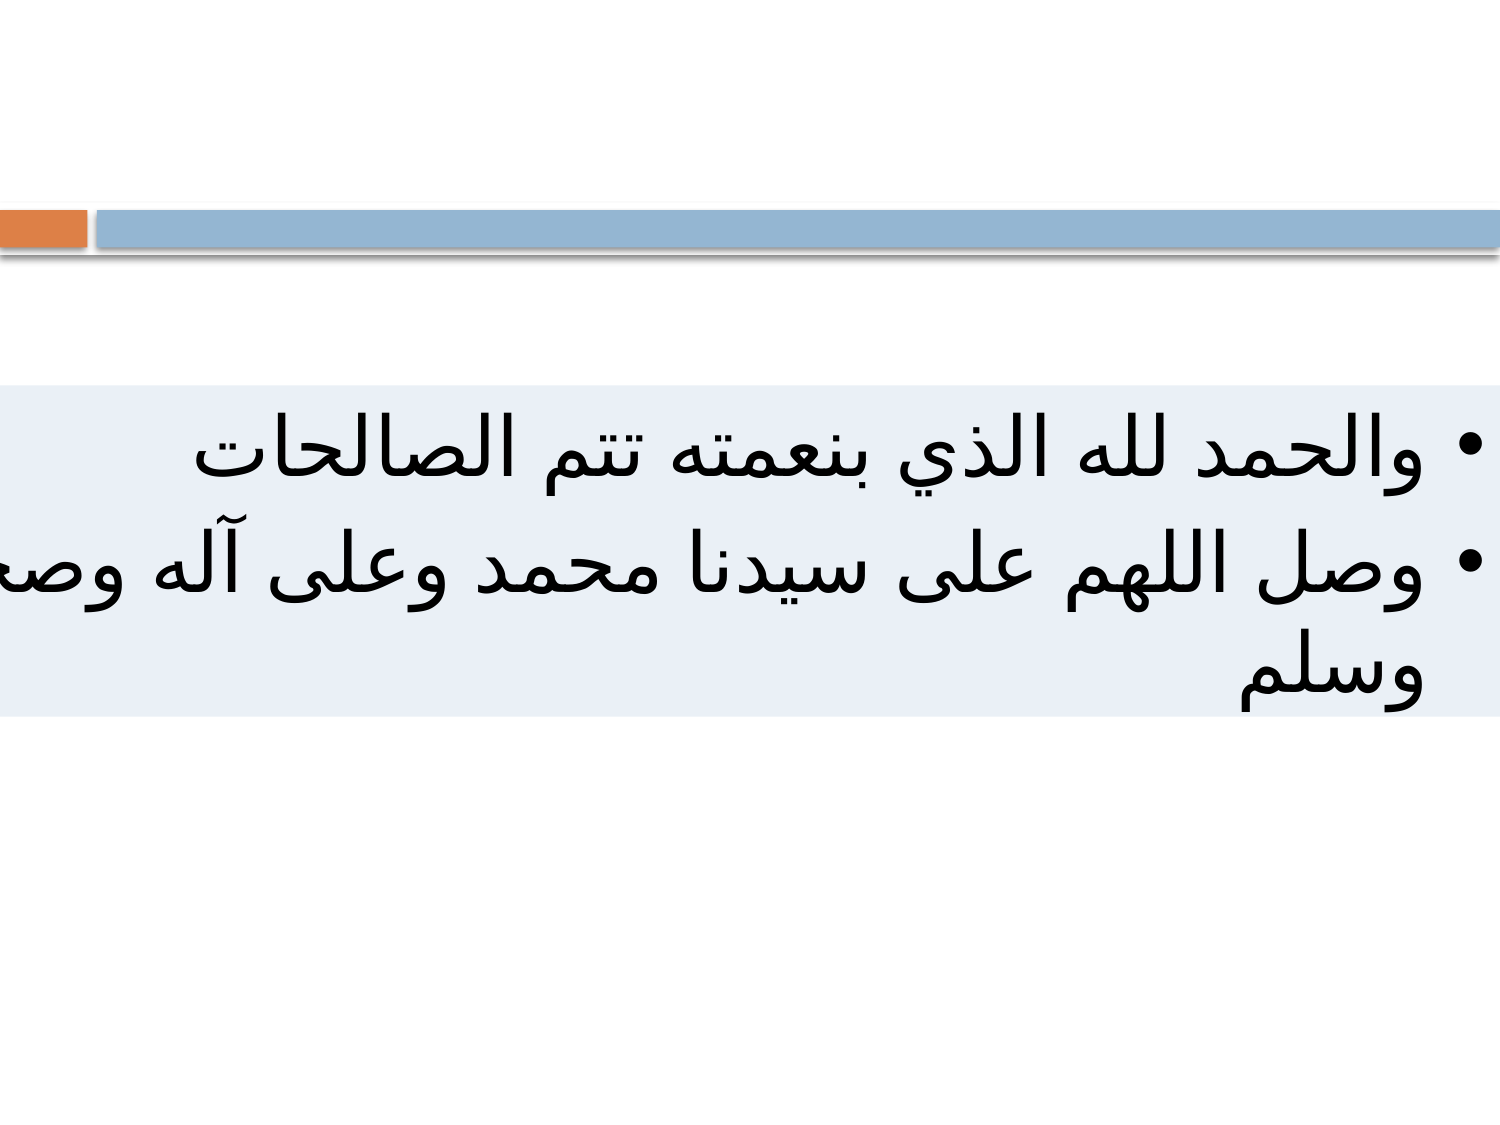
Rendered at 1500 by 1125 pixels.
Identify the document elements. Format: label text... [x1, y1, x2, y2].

text_box والحمد لله الذي بنعمته تتم الصالحات وصل اللهم على سيدنا محمد وعلى آله وصحبه وسلم [0, 385, 1500, 717]
